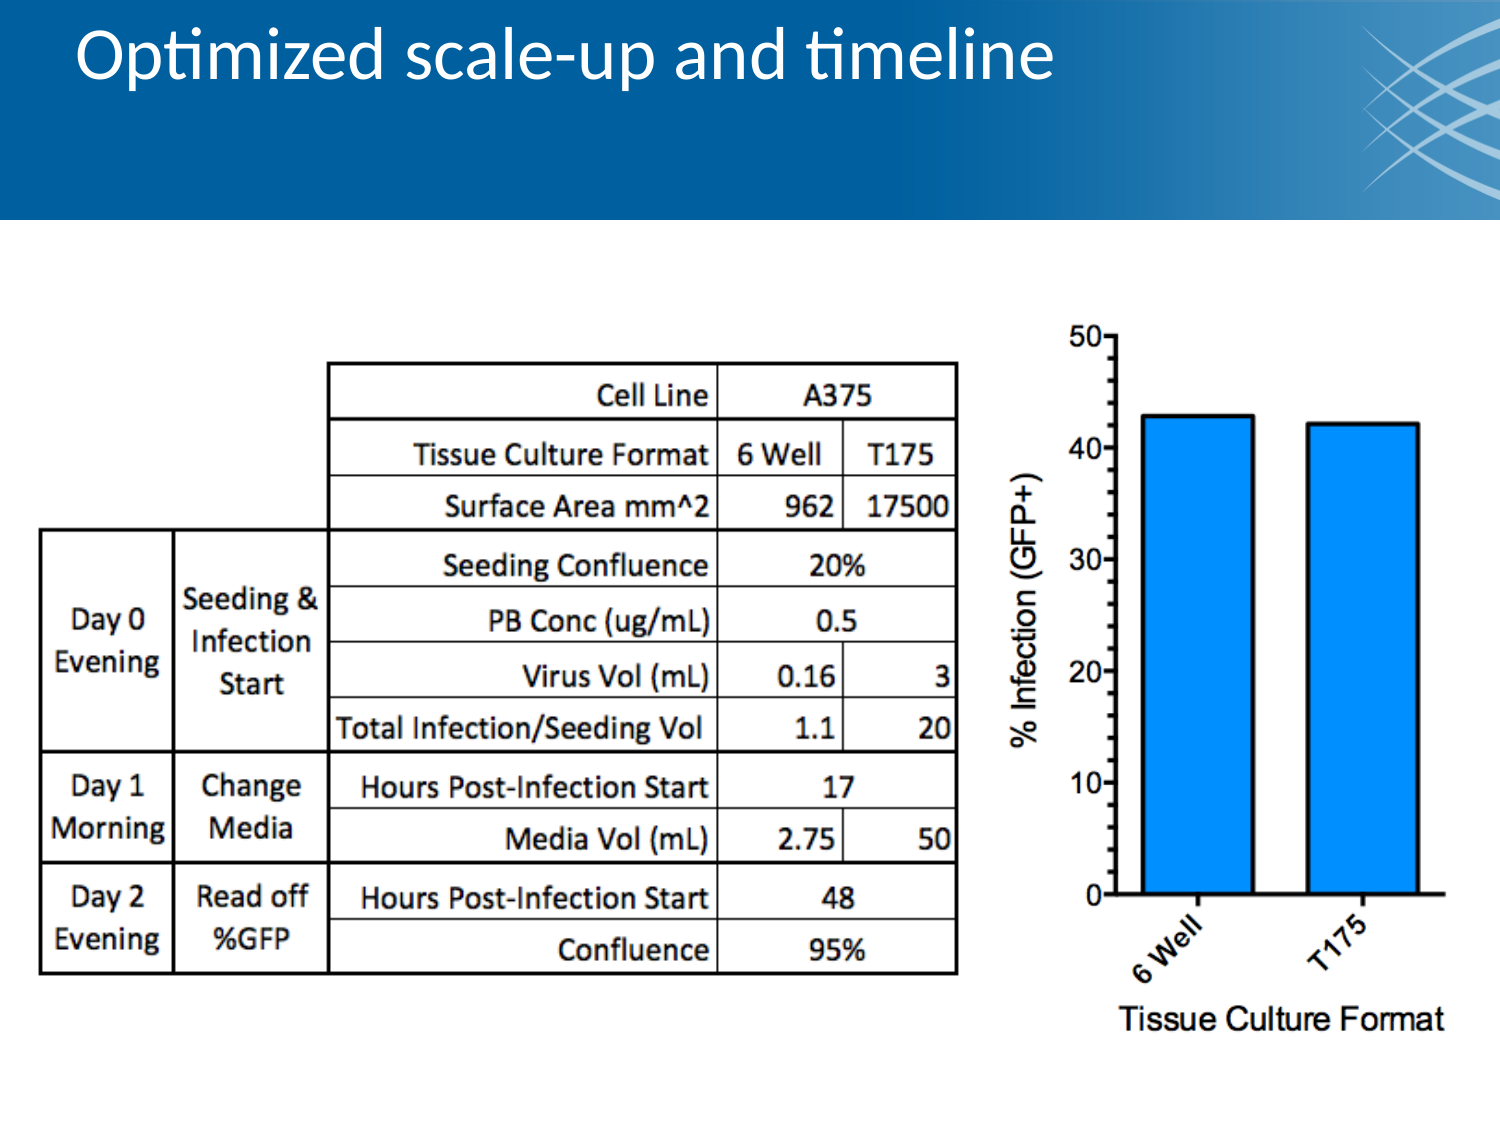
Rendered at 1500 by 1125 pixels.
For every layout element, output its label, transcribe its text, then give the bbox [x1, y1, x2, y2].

picture [979, 285, 1487, 1060]
picture [27, 351, 968, 986]
title Optimized scale-up and timeline [75, 15, 1351, 196]
picture [0, 0, 1500, 220]
